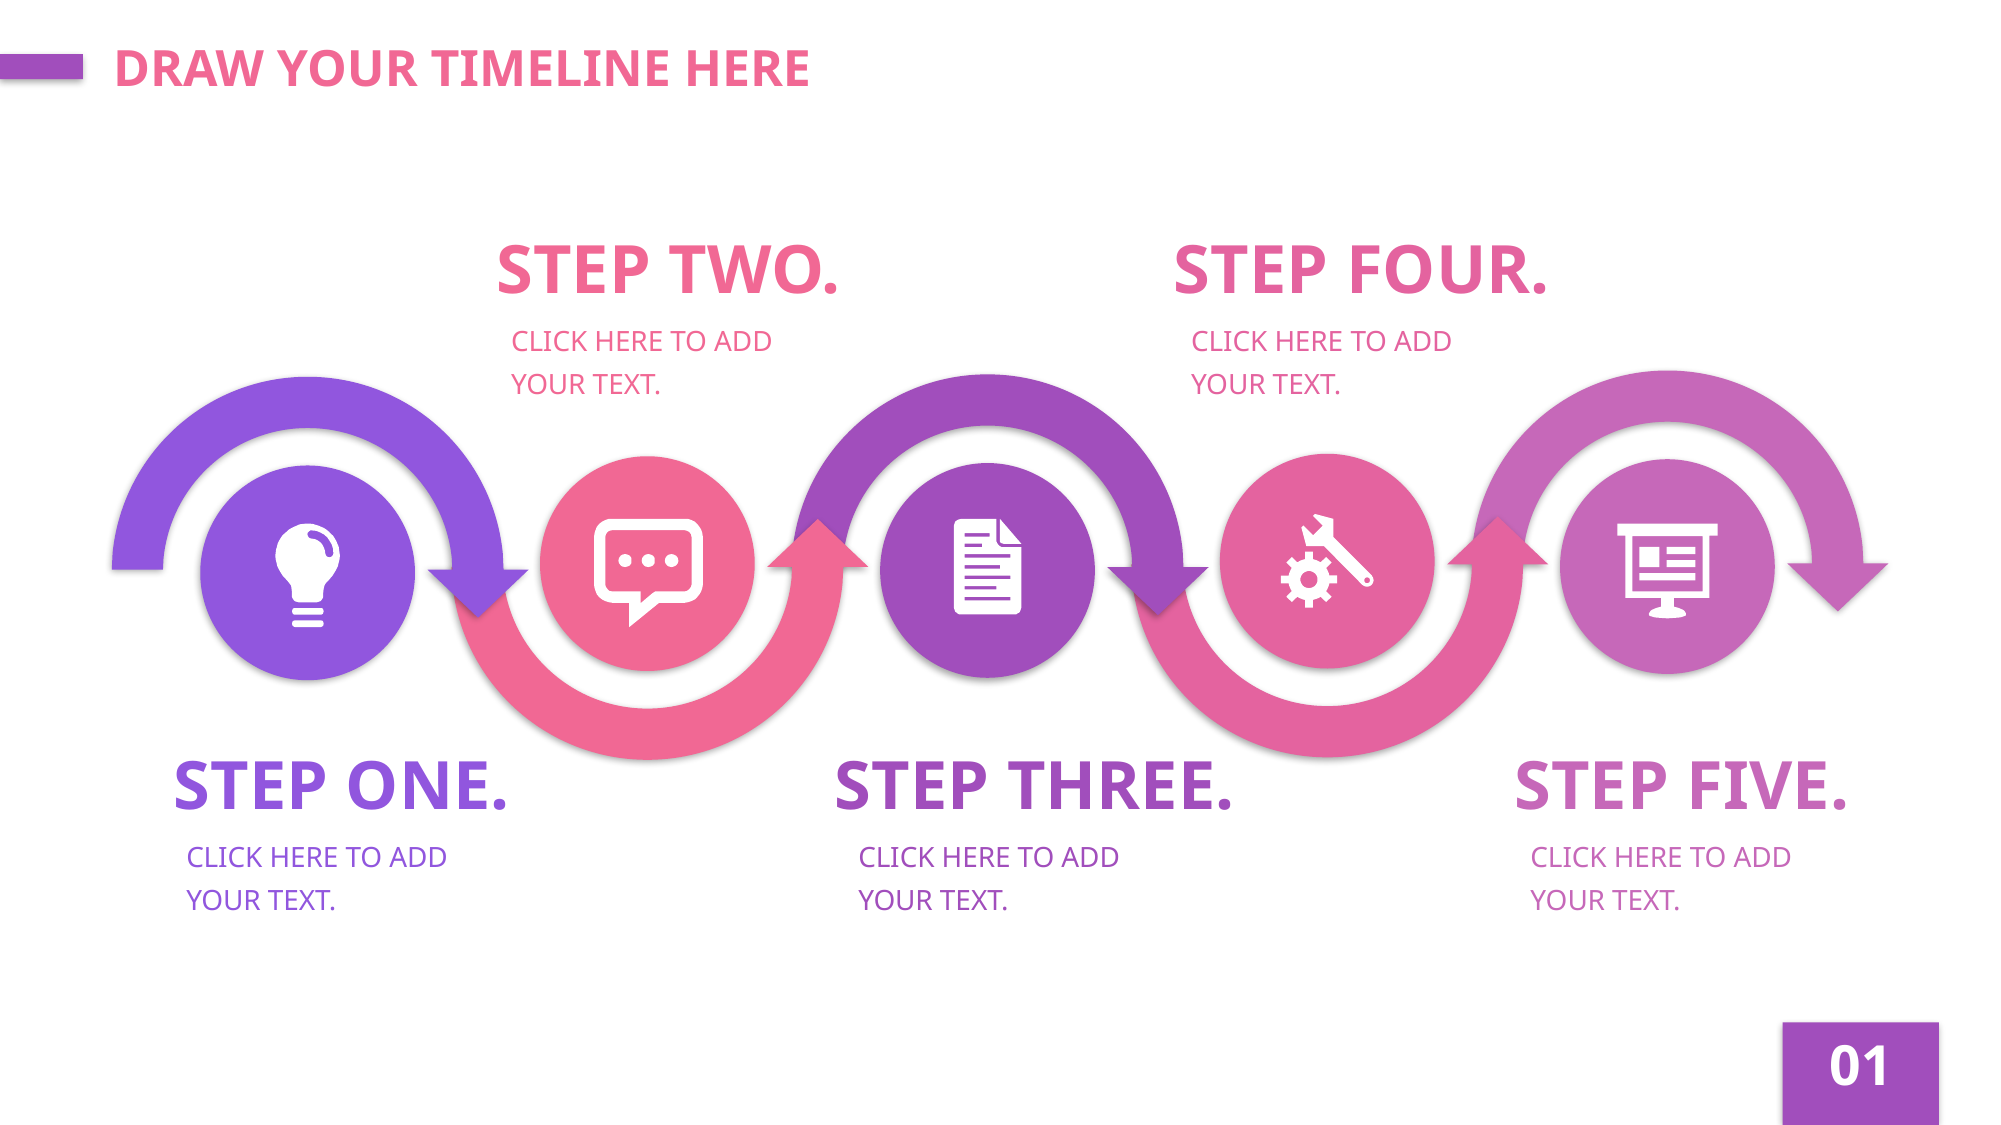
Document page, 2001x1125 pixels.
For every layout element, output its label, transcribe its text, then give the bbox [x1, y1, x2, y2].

text_box [1219, 453, 1436, 670]
text_box STEP FOUR. [1159, 219, 1565, 314]
text_box STEP FIVE. [1499, 735, 1865, 830]
text_box [199, 464, 416, 681]
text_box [593, 518, 704, 628]
text_box CLICK HERE TO ADD YOUR TEXT. [496, 306, 801, 408]
text_box [455, 518, 870, 761]
text_box [539, 455, 756, 672]
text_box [275, 523, 341, 628]
text_box [879, 462, 1096, 679]
text_box STEP TWO. [481, 219, 856, 314]
text_box STEP THREE. [820, 735, 1250, 830]
text_box [1473, 369, 1890, 612]
list 01 [1782, 1022, 1940, 1104]
text_box CLICK HERE TO ADD YOUR TEXT. [1515, 821, 1820, 924]
text_box STEP ONE. [159, 735, 525, 830]
text_box CLICK HERE TO ADD YOUR TEXT. [1176, 306, 1481, 408]
text_box CLICK HERE TO ADD YOUR TEXT. [171, 821, 476, 924]
list DRAW YOUR TIMELINE HERE [98, 19, 967, 114]
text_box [1617, 523, 1718, 619]
text_box [1559, 458, 1776, 675]
text_box CLICK HERE TO ADD YOUR TEXT. [843, 821, 1148, 924]
text_box [793, 373, 1210, 616]
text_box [1280, 513, 1374, 608]
text_box [111, 376, 530, 619]
text_box [1135, 515, 1550, 759]
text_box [953, 518, 1022, 615]
